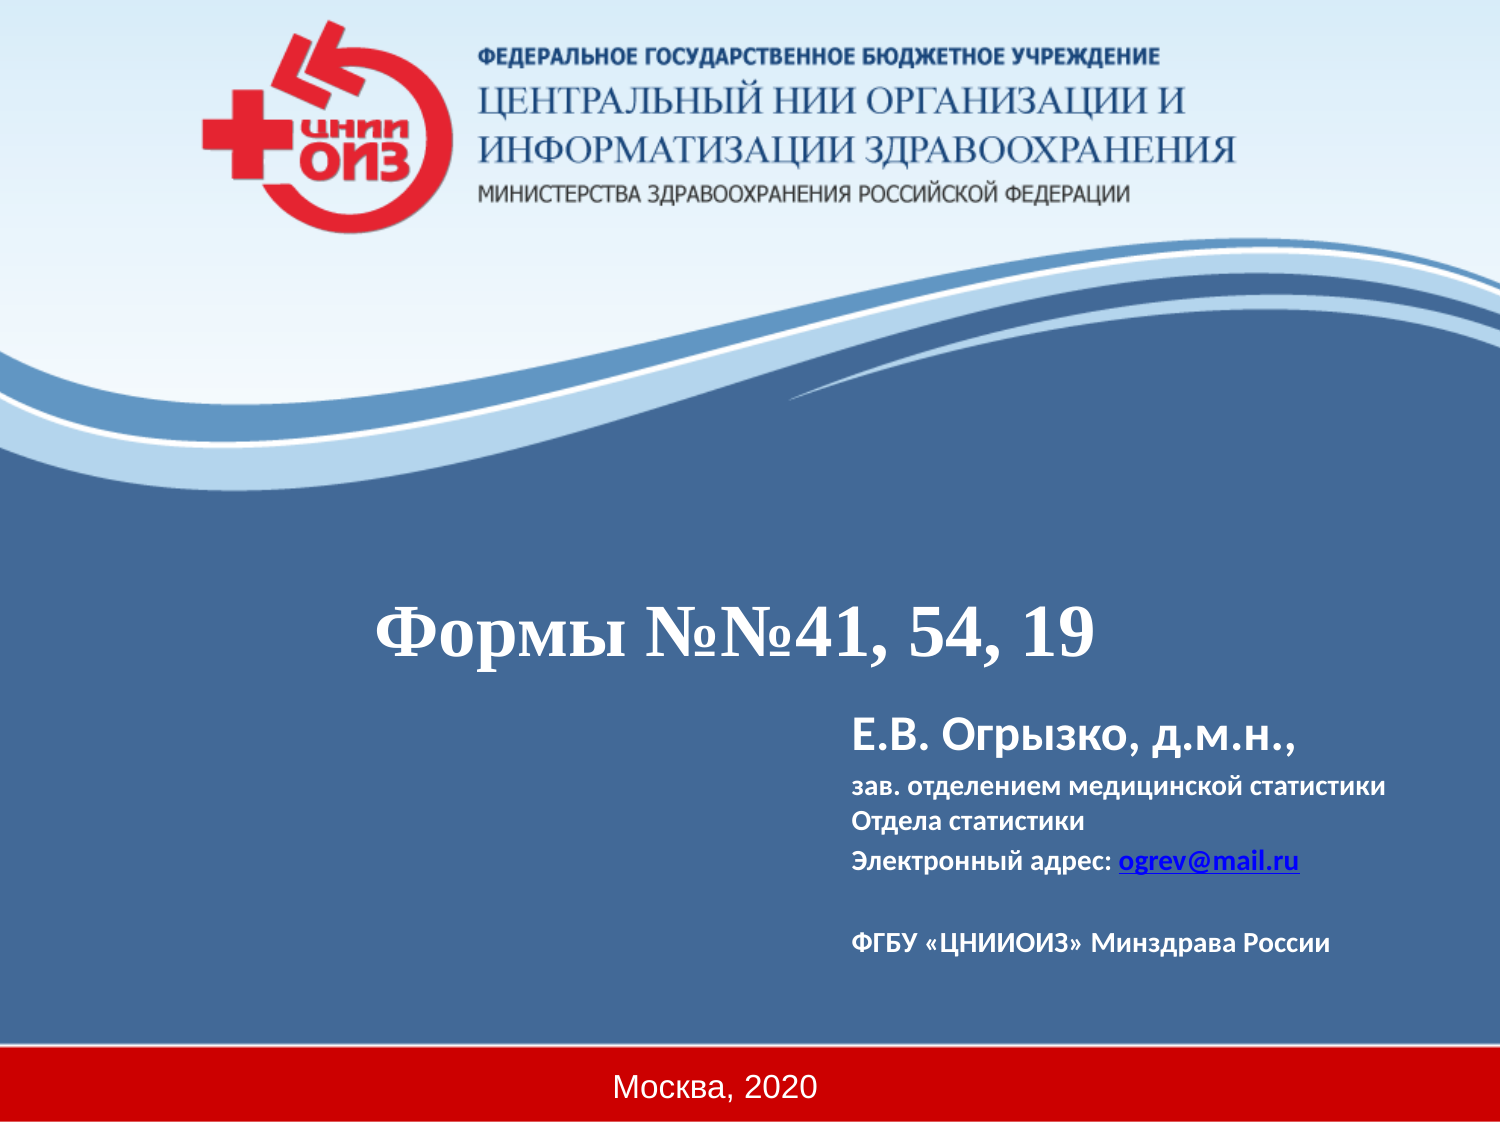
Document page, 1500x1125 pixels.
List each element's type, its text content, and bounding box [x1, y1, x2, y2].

text_box Москва, 2020 [597, 1057, 963, 1113]
subtitle Е.В. Огрызко, д.м.н., зав. отделением медицинской статистики Отдела статистики Электронный адрес: ogrev@mail.ru ФГБУ «ЦНИИОИЗ» Минздрава России [836, 692, 1439, 1035]
picture [0, 0, 1500, 515]
picture [0, 811, 1500, 1125]
title Формы №№41, 54, 19 [0, 515, 1500, 811]
